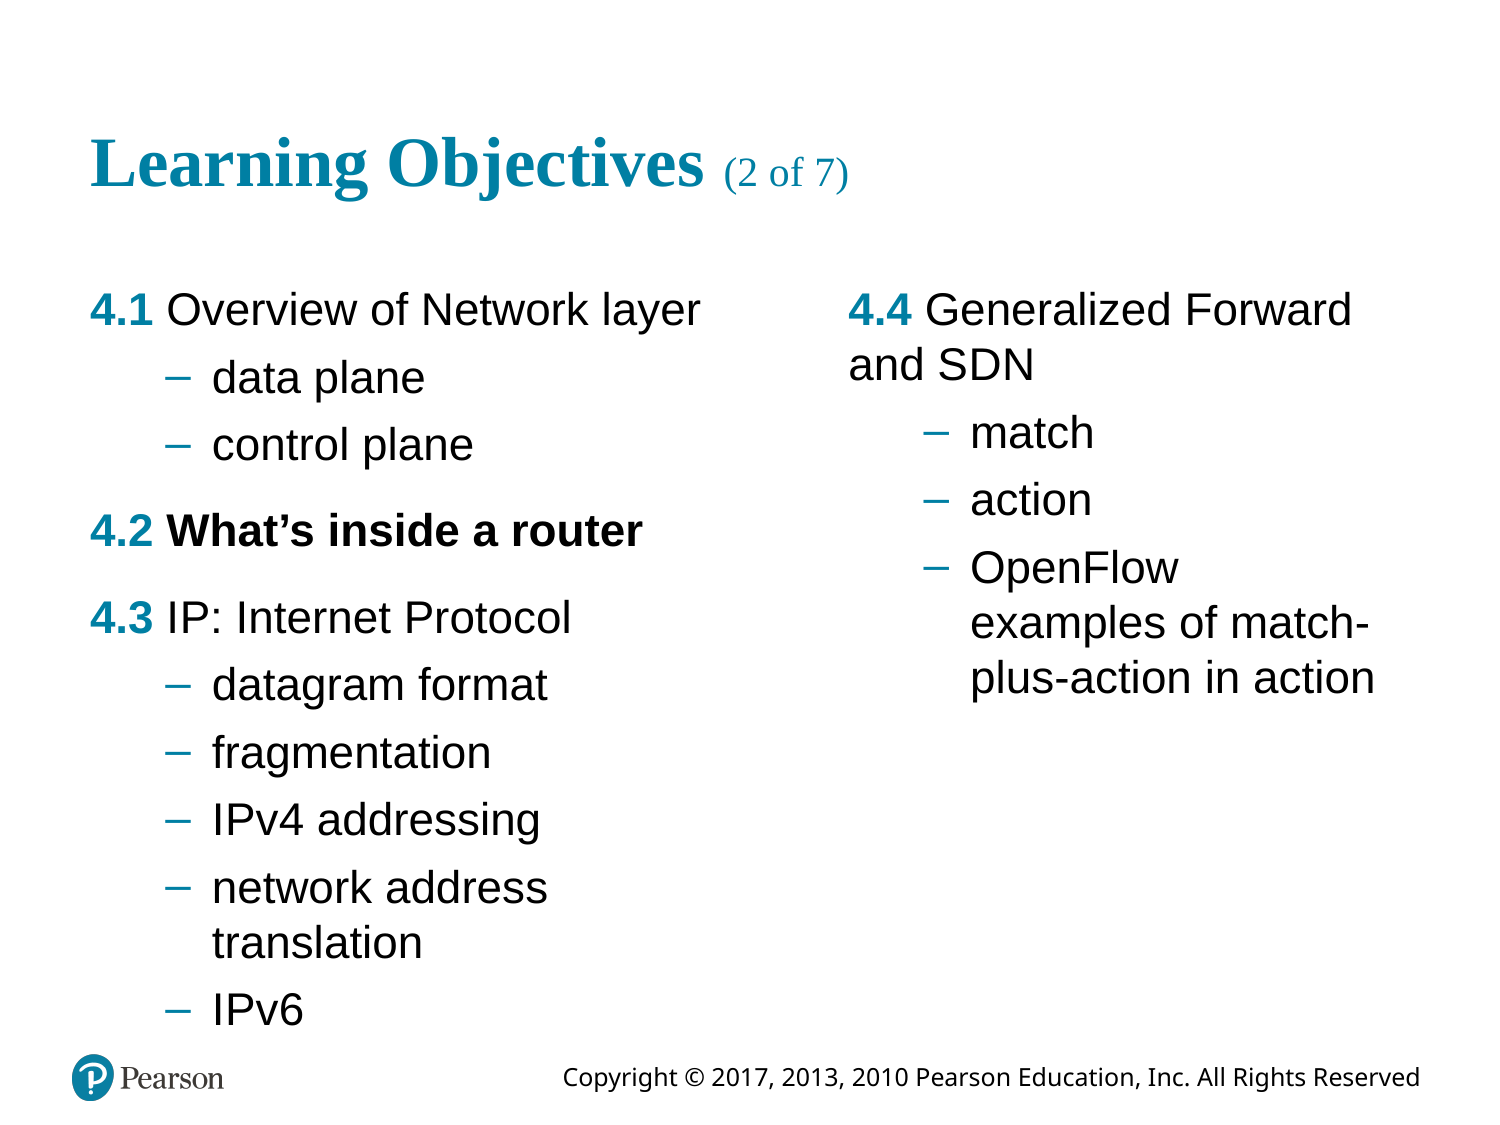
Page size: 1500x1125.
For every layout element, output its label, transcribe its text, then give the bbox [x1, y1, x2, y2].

picture [72, 1087, 83, 1101]
picture [98, 1054, 224, 1101]
list 4.1 Overview of Network layer data plane control plane 4.2 What’s inside a router 4.3 I P: Internet Protocol datagram format fragmentation I Pv4 addressing network address translation I Pv6 [75, 264, 781, 1031]
picture [80, 1063, 106, 1088]
title Learning Objectives (2 of 7) [75, 35, 1425, 216]
list 4.4 Generalized Forward and S D N match action OpenFlow examples of match-plus-action in action [833, 264, 1400, 968]
picture [72, 1054, 88, 1070]
